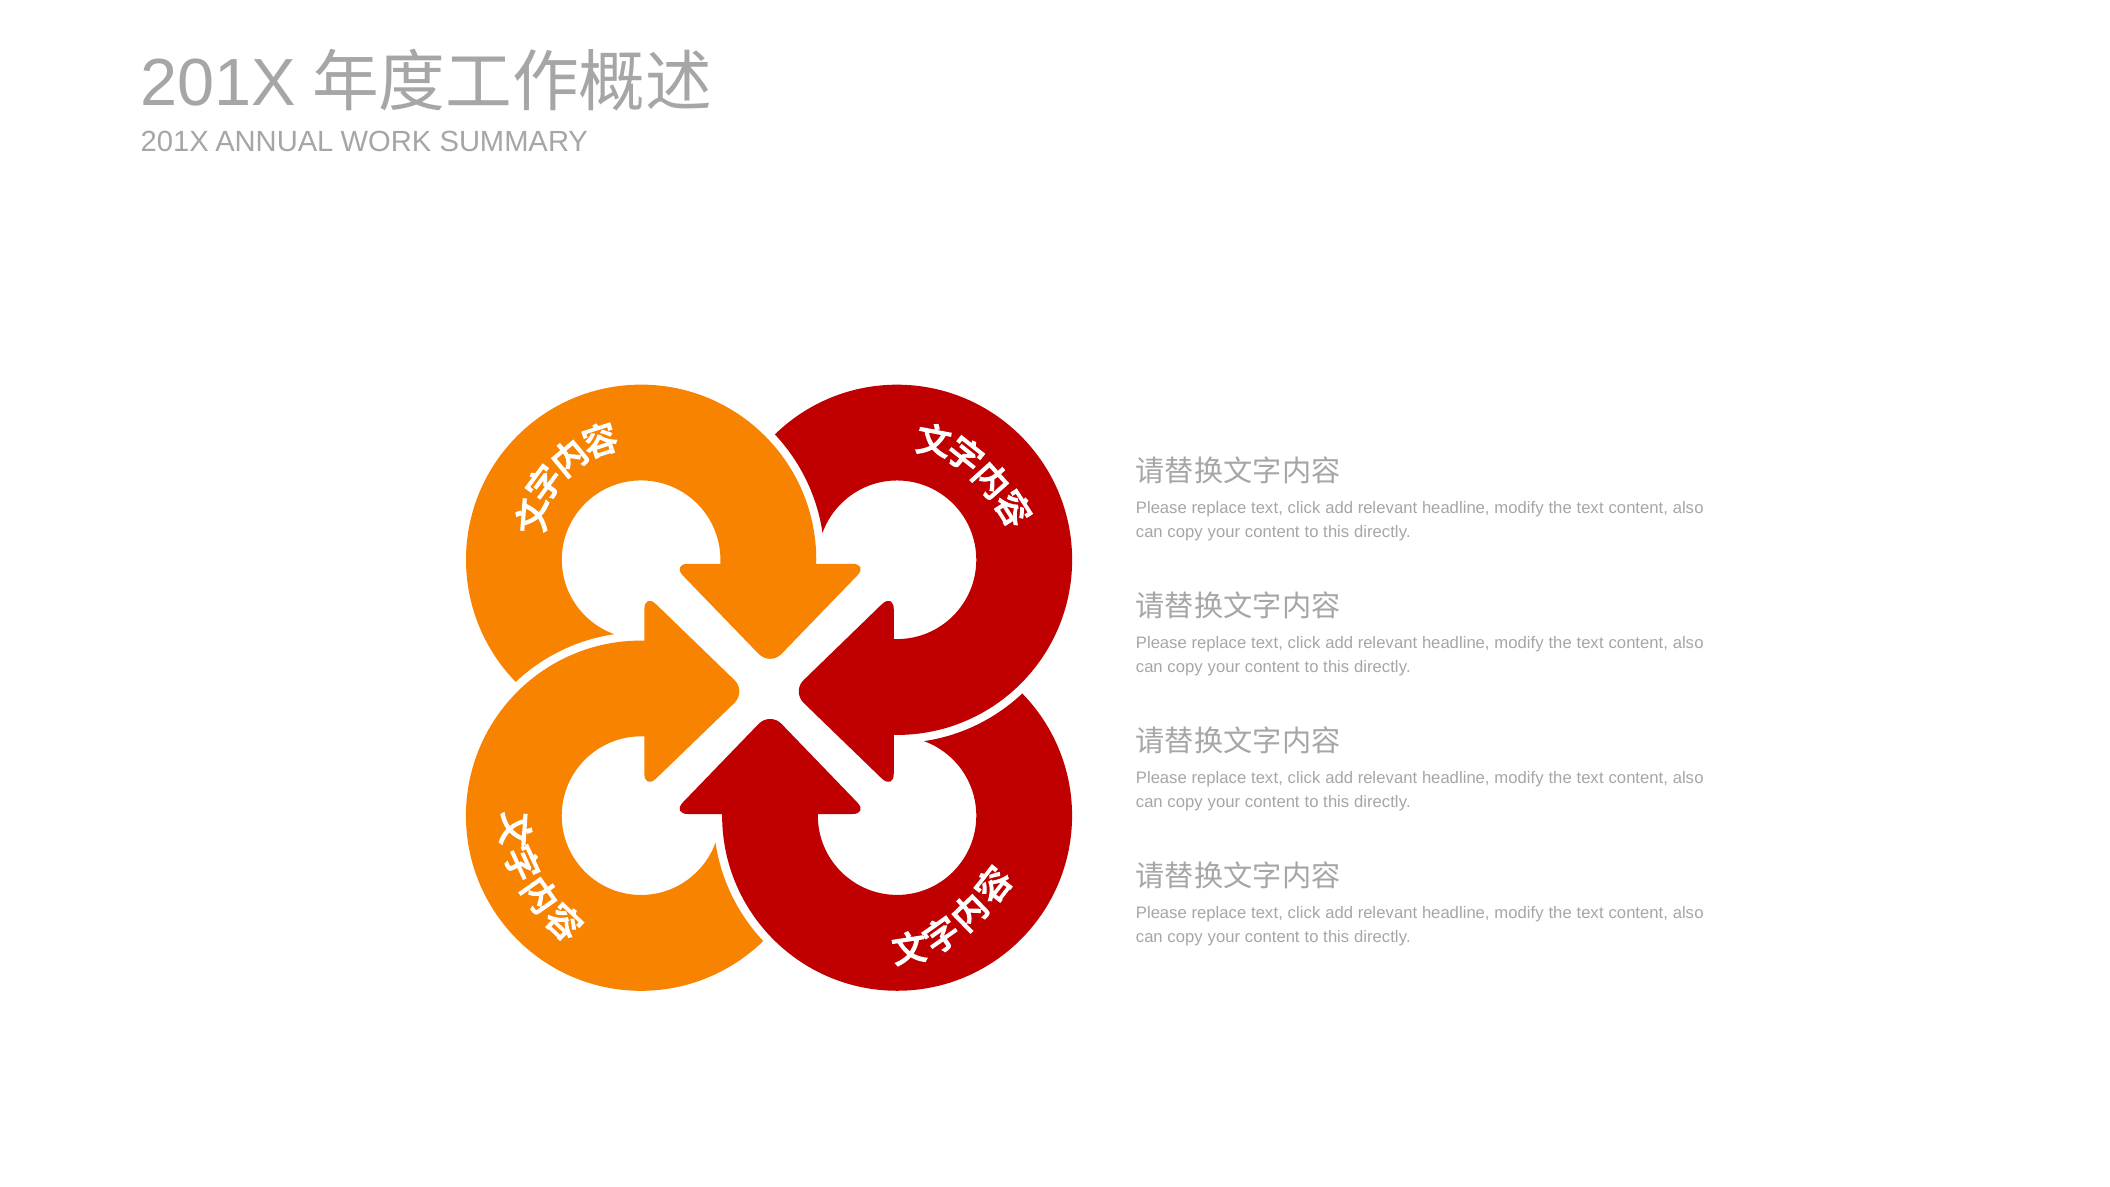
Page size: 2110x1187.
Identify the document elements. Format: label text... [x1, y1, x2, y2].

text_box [1135, 580, 1728, 674]
text_box 201X ANNUAL WORK SUMMARY [140, 122, 602, 158]
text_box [1135, 850, 1728, 945]
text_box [1135, 444, 1728, 539]
text_box 201X年度工作概述 [140, 38, 789, 119]
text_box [1135, 715, 1728, 810]
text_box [465, 384, 1073, 991]
